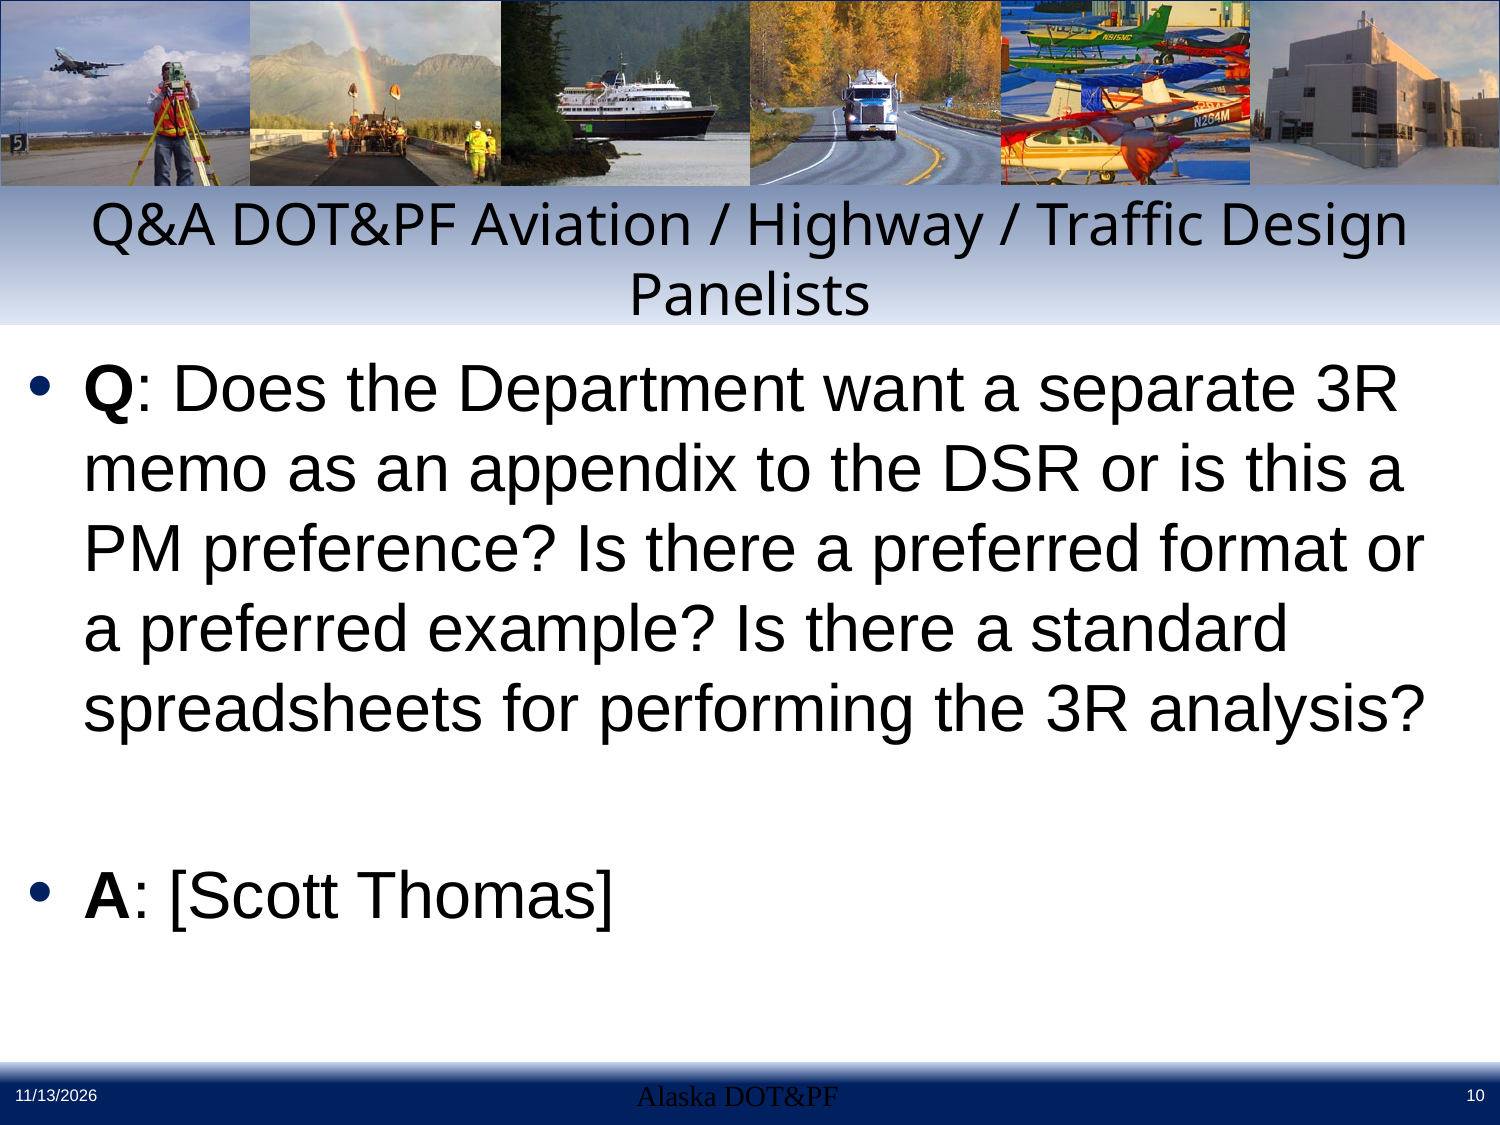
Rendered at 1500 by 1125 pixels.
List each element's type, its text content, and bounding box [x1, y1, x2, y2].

picture [1, 1, 1499, 186]
slide_number 10 [1149, 1065, 1500, 1125]
list Q: Does the Department want a separate 3R memo as an appendix to the DSR or is this a PM preference? Is there a preferred format or a preferred example? Is there a standard spreadsheets for performing the 3R analysis? A: [Scott Thomas] [12, 337, 1488, 1050]
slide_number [0, 1065, 350, 1125]
title Q&A DOT&PF Aviation / Highway / Traffic Design Panelists [0, 189, 1500, 325]
footer Alaska DOT&PF [500, 1065, 975, 1125]
